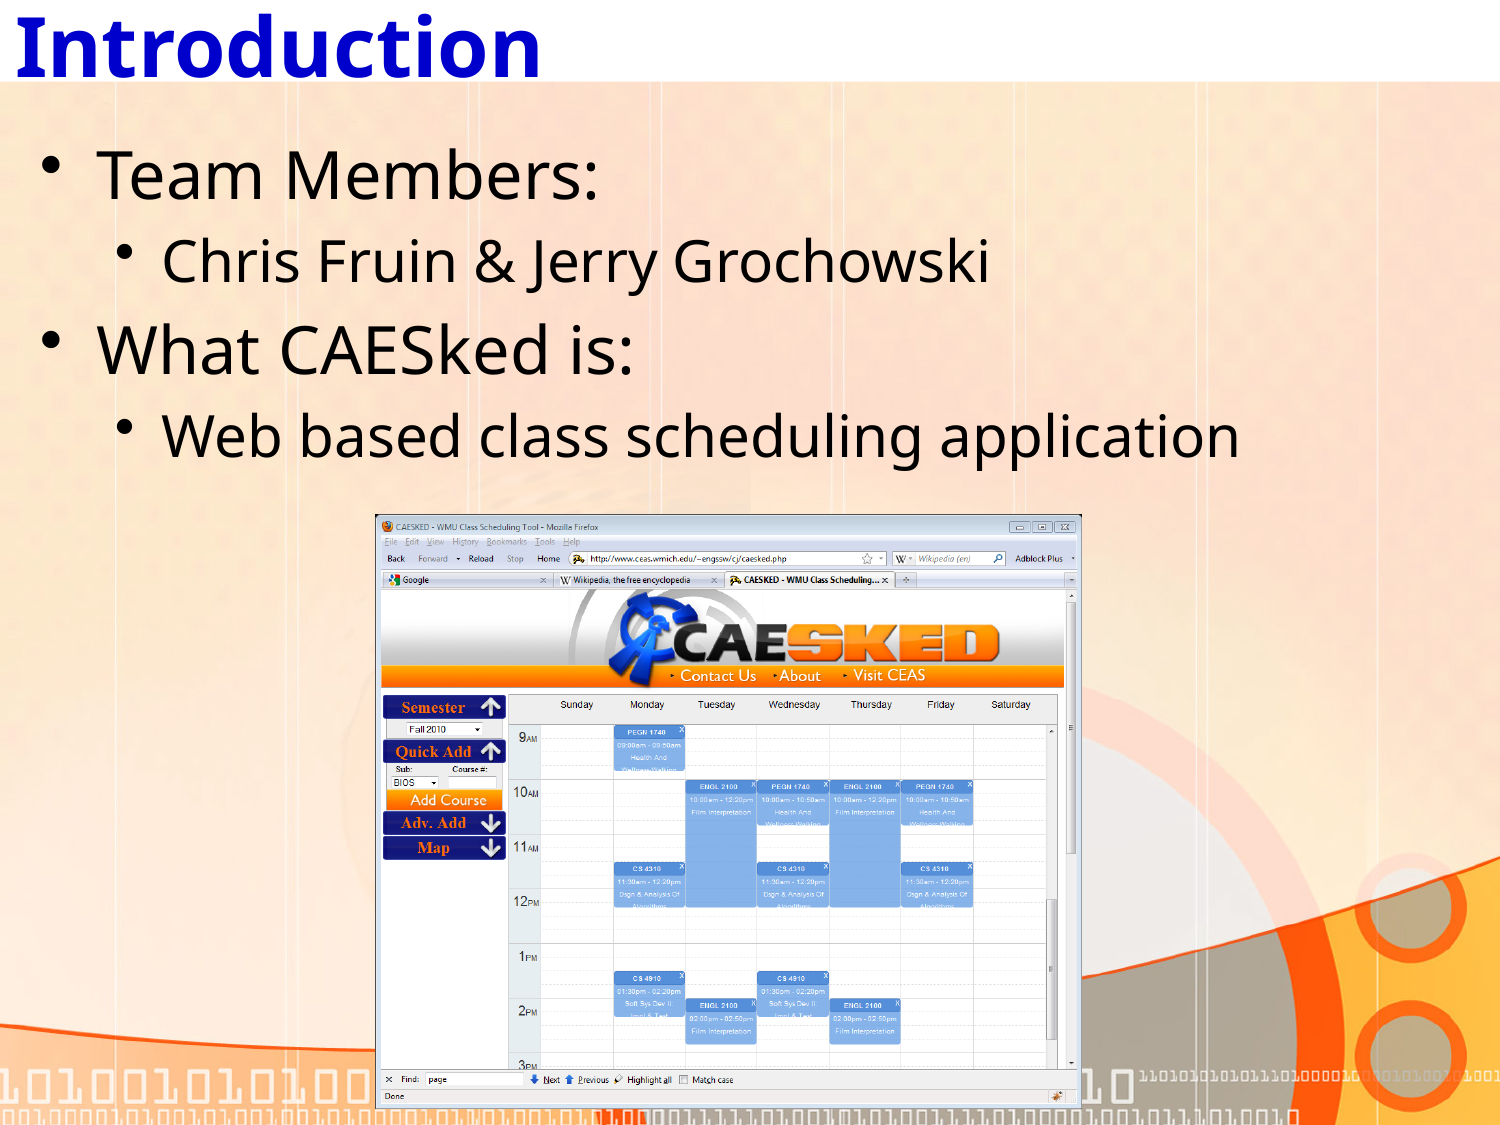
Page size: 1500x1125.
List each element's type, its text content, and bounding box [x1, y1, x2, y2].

title Introduction [0, 0, 1500, 101]
picture [0, 101, 1500, 1125]
list Team Members: Chris Fruin & Jerry Grochowski What CAESked is: Web based class scheduling application [24, 124, 1500, 1051]
